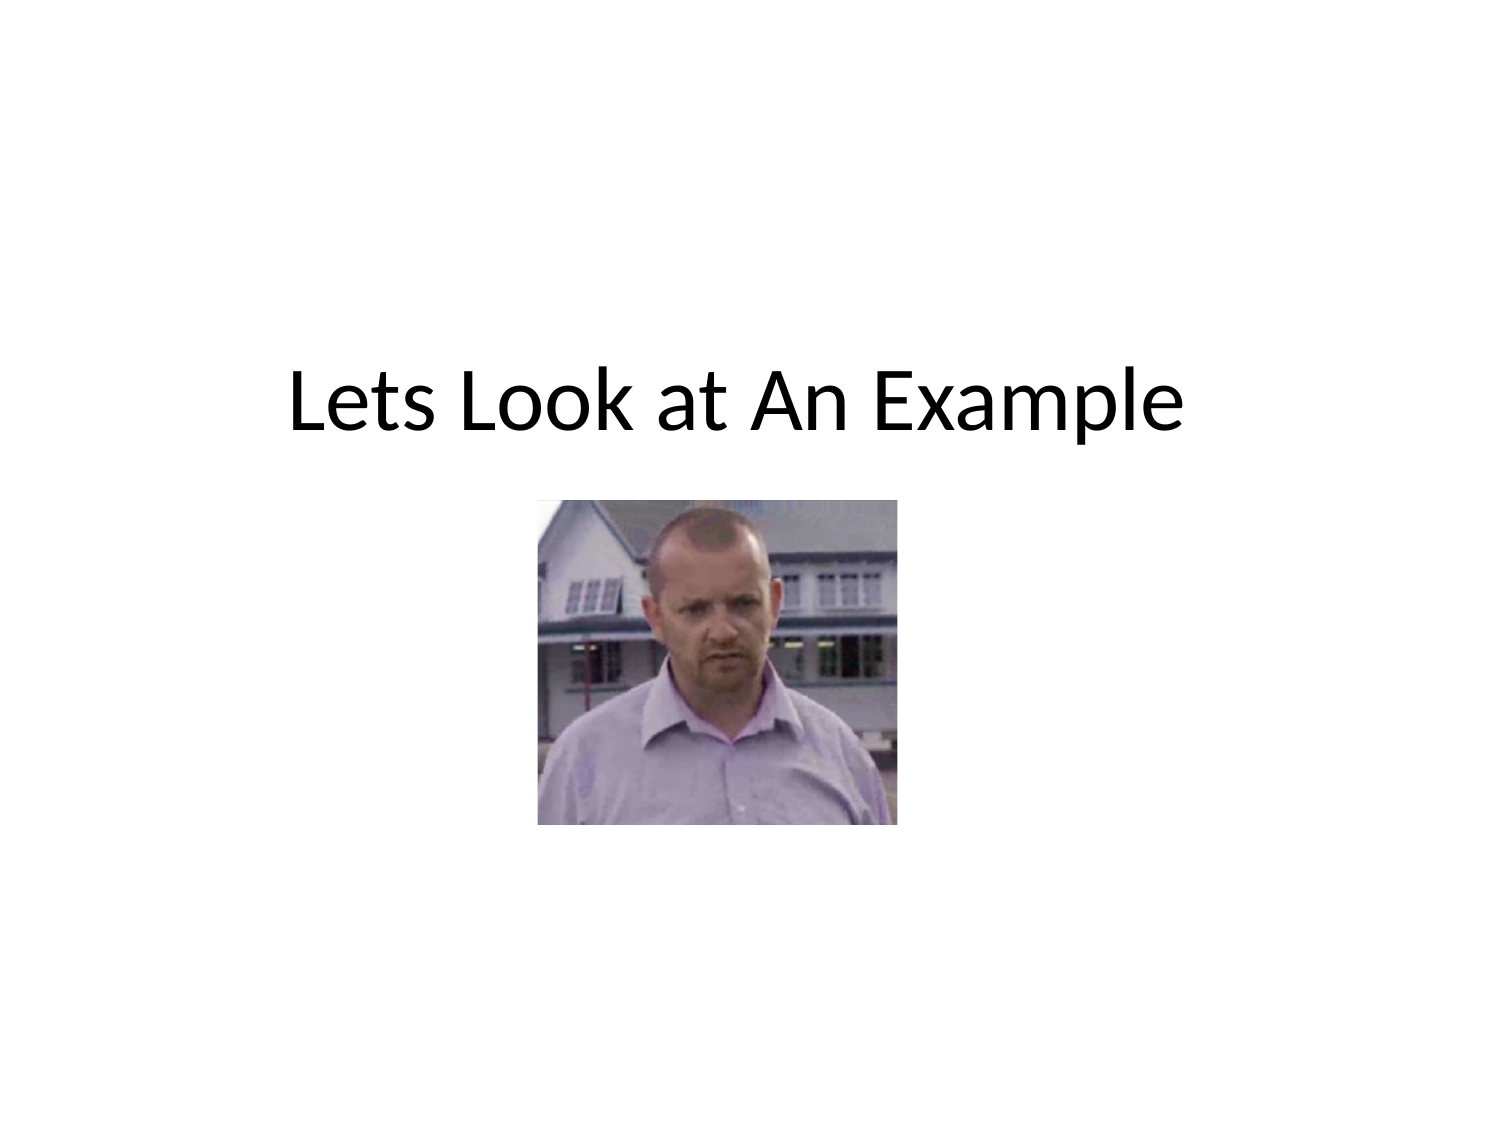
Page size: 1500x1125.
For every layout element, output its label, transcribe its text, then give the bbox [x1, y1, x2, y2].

title Lets Look at An Example [62, 299, 1413, 488]
picture [537, 499, 898, 826]
